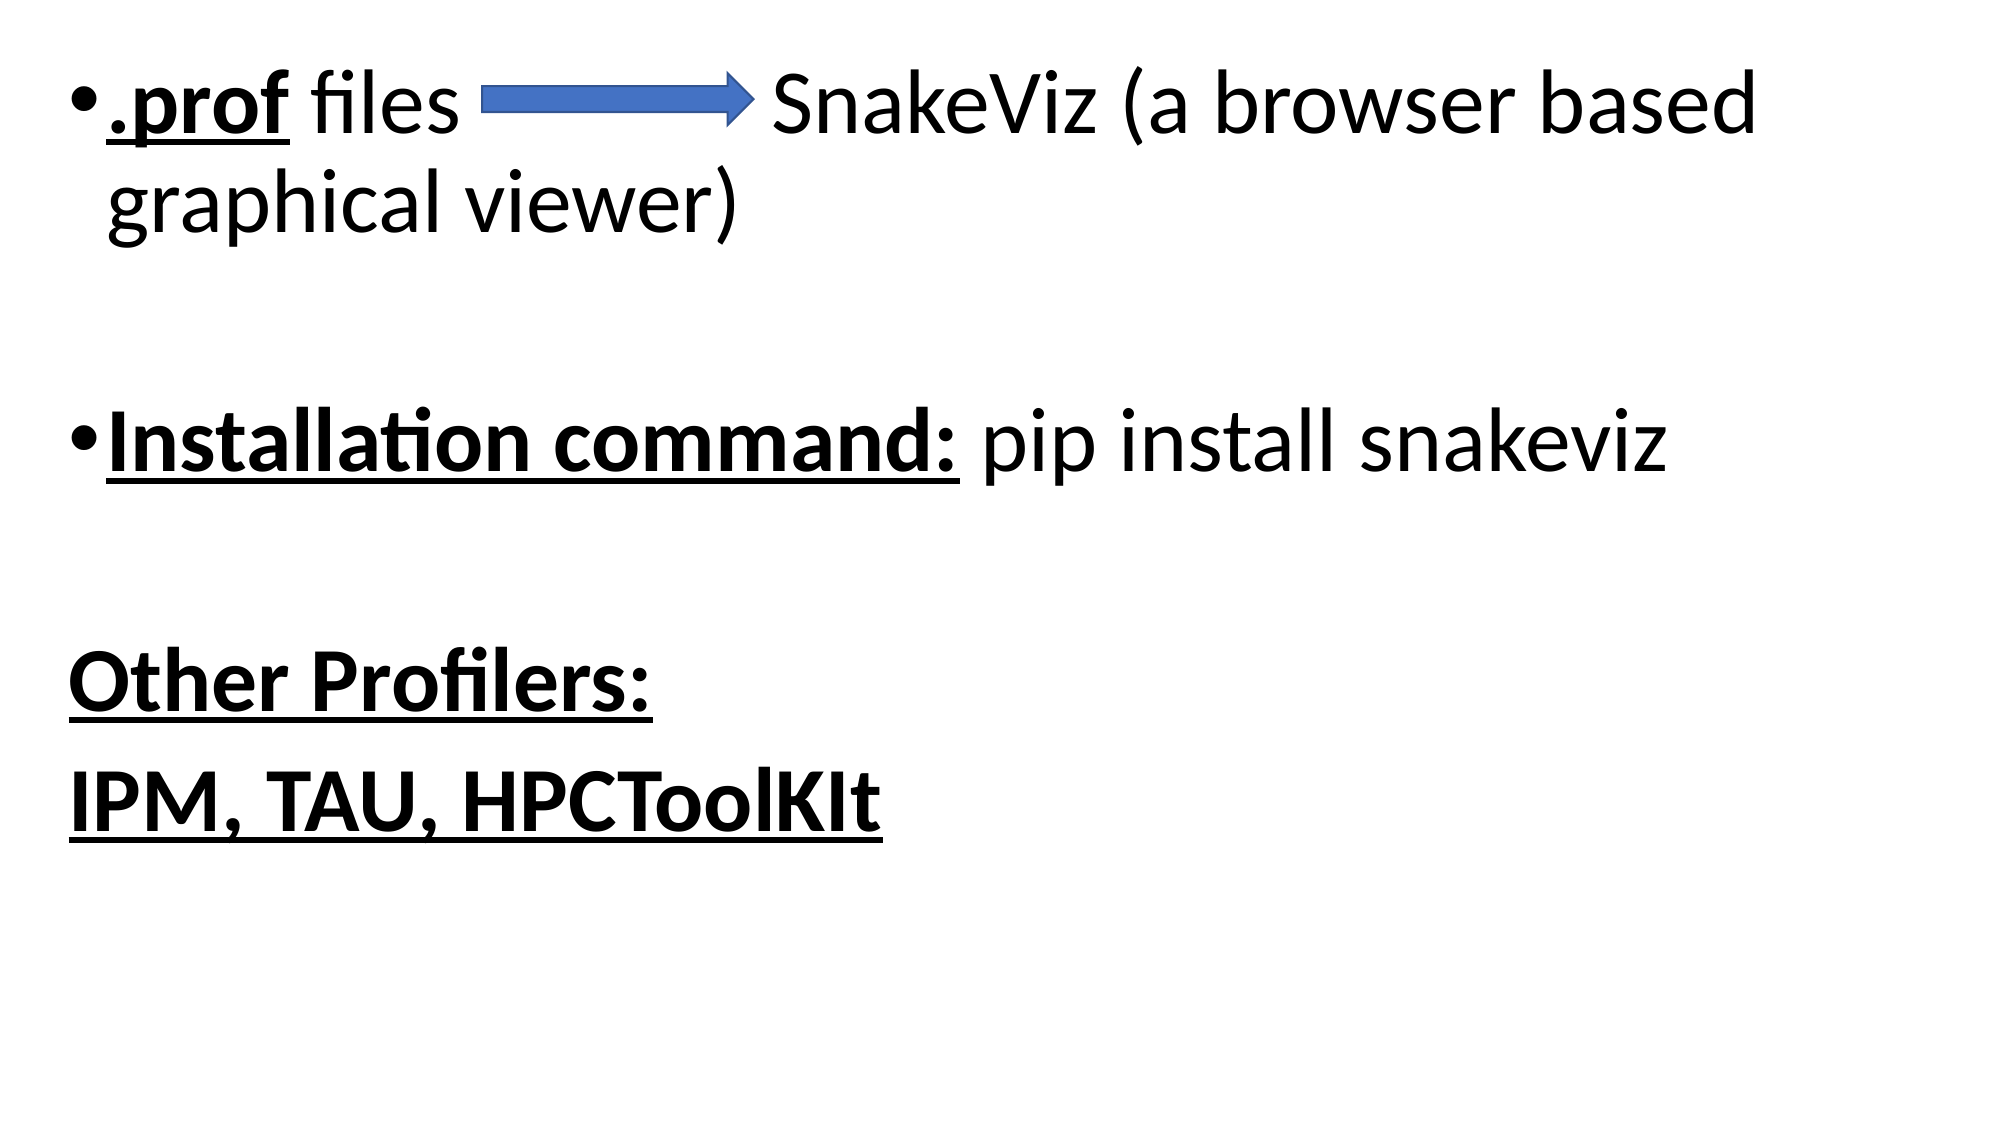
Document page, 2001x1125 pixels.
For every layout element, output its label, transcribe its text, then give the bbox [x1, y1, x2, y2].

text_box [481, 70, 755, 128]
list .prof files SnakeViz (a browser based graphical viewer) Installation command: pip install snakeviz Other Profilers: IPM, TAU, HPCToolKIt [53, 46, 1902, 1079]
